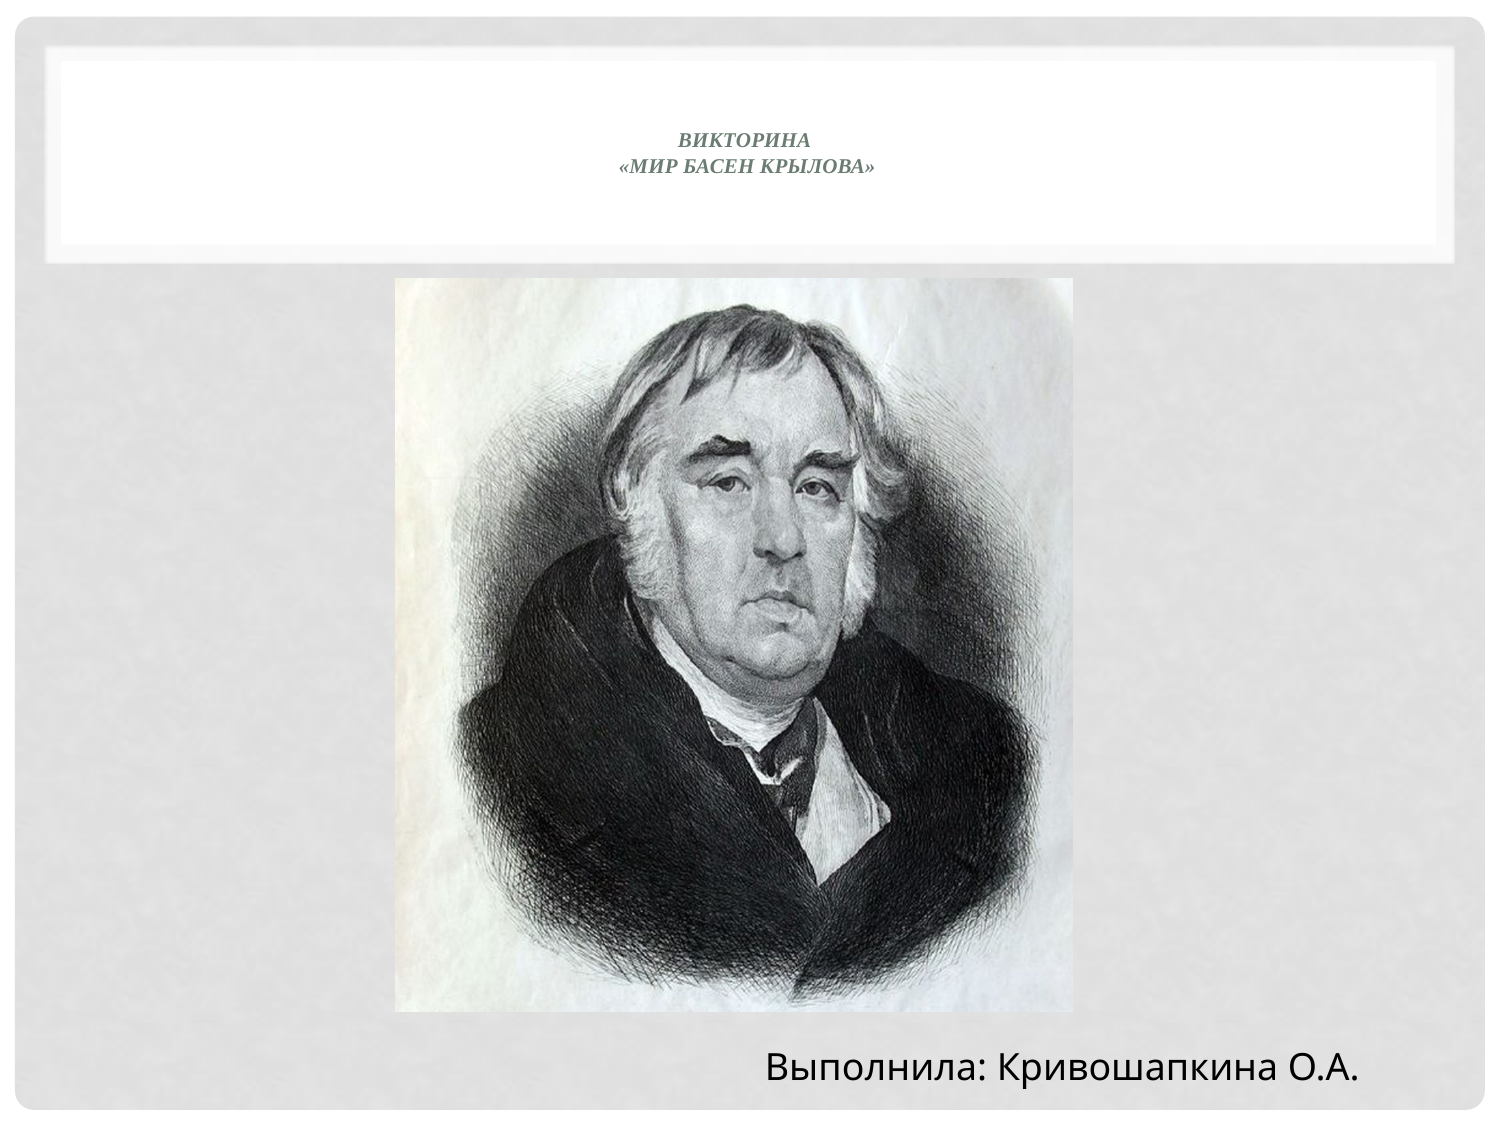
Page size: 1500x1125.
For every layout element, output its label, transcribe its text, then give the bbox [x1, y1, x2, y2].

picture [395, 278, 1074, 1012]
title Викторина «Мир басен Крылова» [69, 66, 1425, 238]
text_box Выполнила: Кривошапкина О.А. [749, 1035, 1440, 1096]
